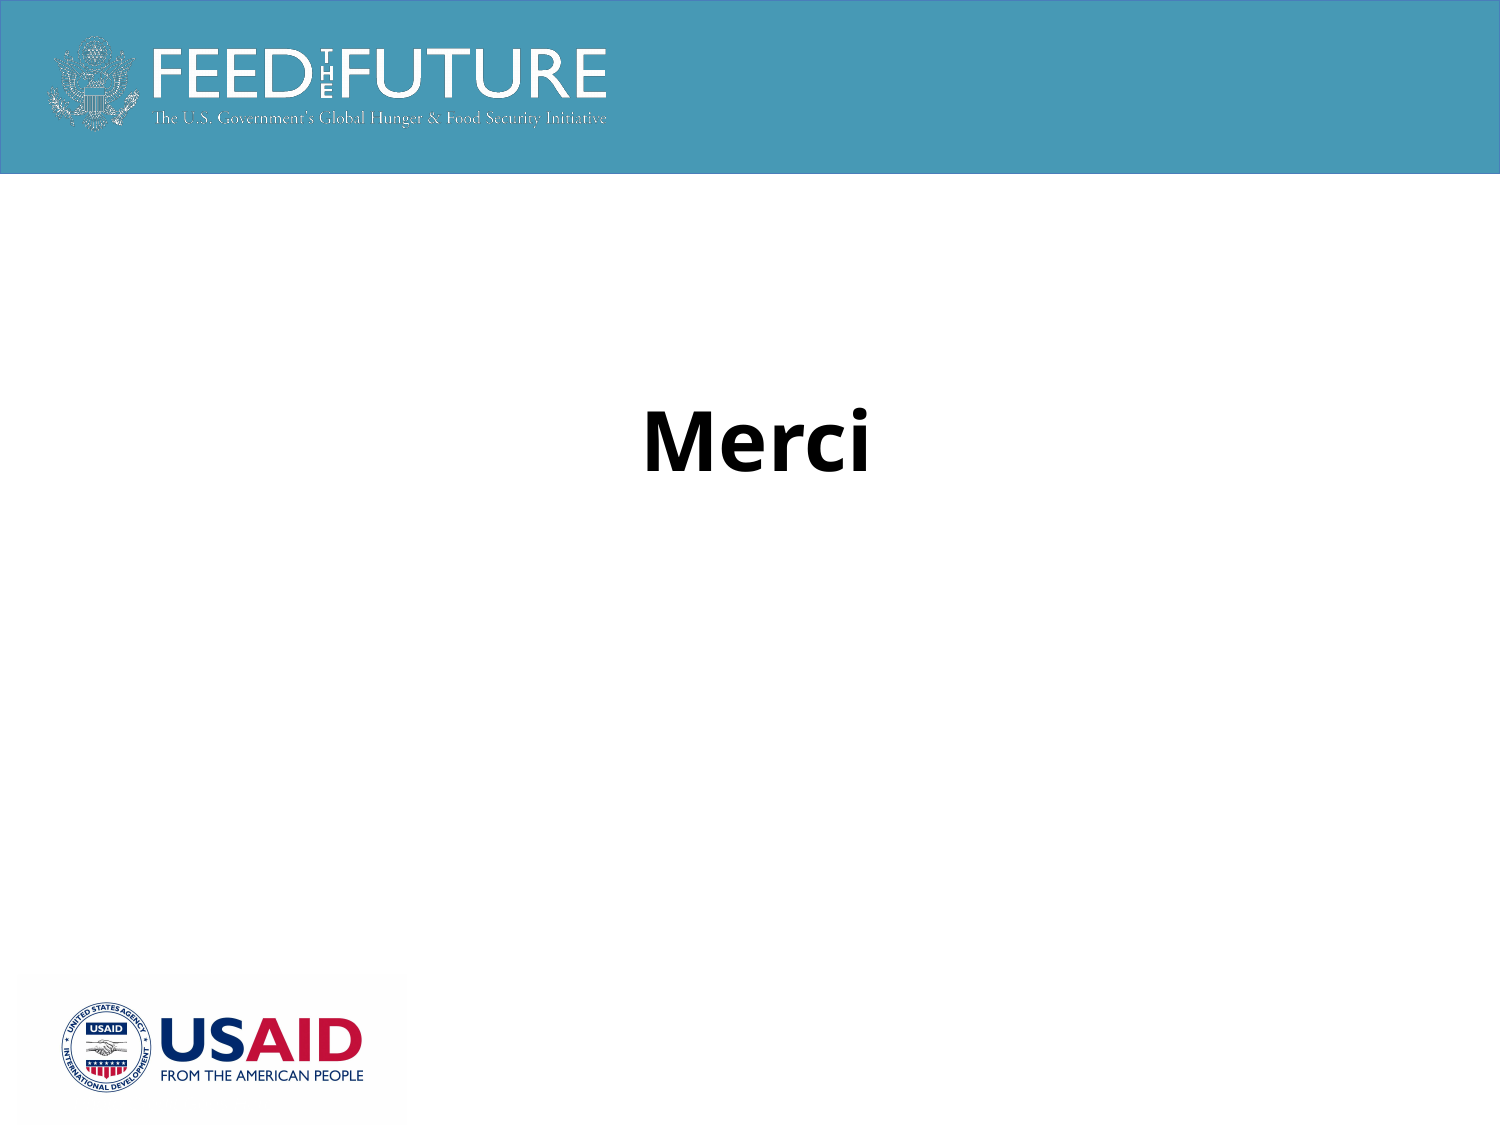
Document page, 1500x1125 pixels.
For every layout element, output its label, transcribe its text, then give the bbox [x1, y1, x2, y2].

list Merci [96, 280, 1418, 794]
picture [17, 974, 407, 1125]
picture [47, 36, 606, 132]
